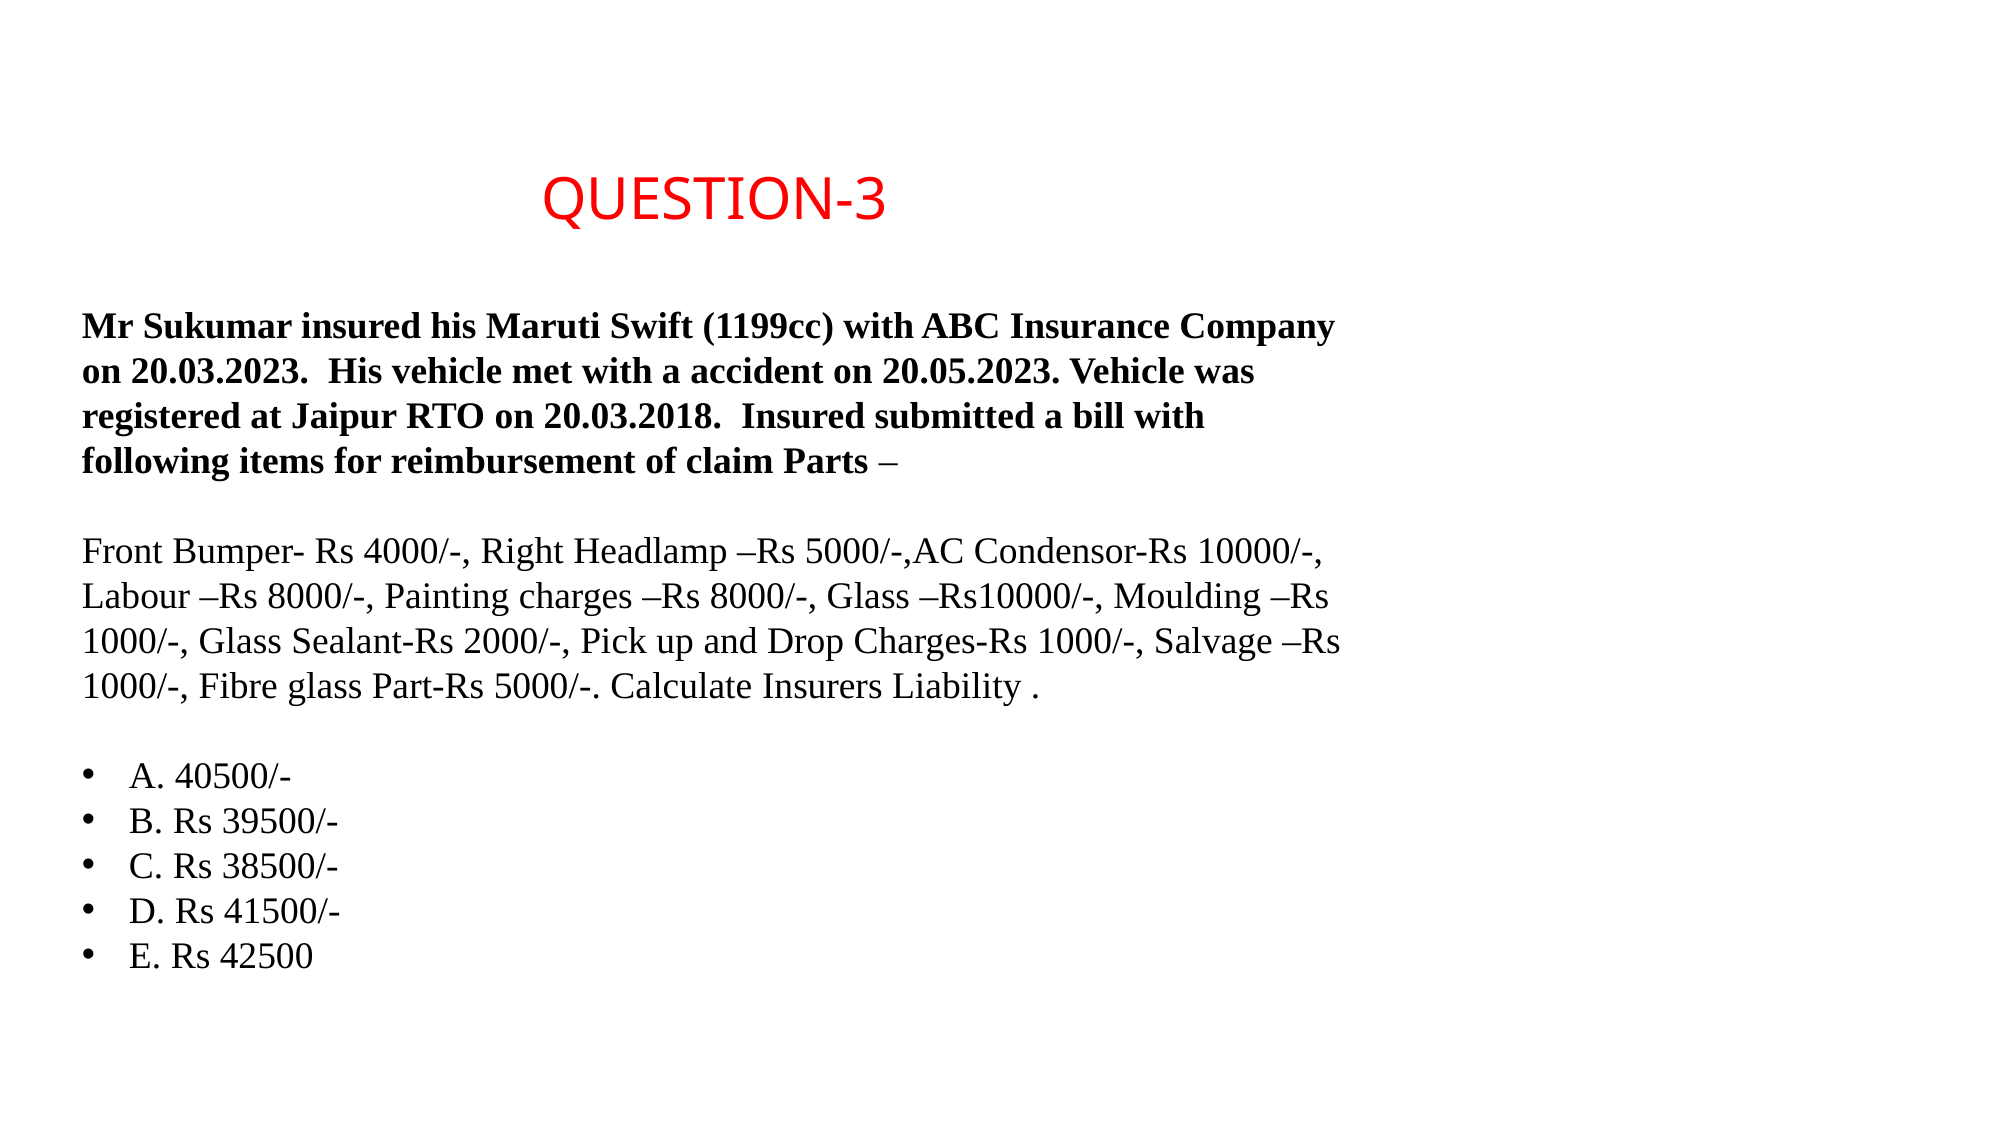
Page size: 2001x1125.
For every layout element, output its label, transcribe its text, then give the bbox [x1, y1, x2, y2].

text_box QUESTION-3 Mr Sukumar insured his Maruti Swift (1199cc) with ABC Insurance Company on 20.03.2023. His vehicle met with a accident on 20.05.2023. Vehicle was registered at Jaipur RTO on 20.03.2018. Insured submitted a bill with following items for reimbursement of claim Parts – Front Bumper- Rs 4000/-, Right Headlamp –Rs 5000/-,AC Condensor-Rs 10000/-, Labour –Rs 8000/-, Painting charges –Rs 8000/-, Glass –Rs10000/-, Moulding –Rs 1000/-, Glass Sealant-Rs 2000/-, Pick up and Drop Charges-Rs 1000/-, Salvage –Rs 1000/-, Fibre glass Part-Rs 5000/-. Calculate Insurers Liability . A. 40500/- B. Rs 39500/- C. Rs 38500/- D. Rs 41500/- E. Rs 42500 [67, 153, 1362, 984]
